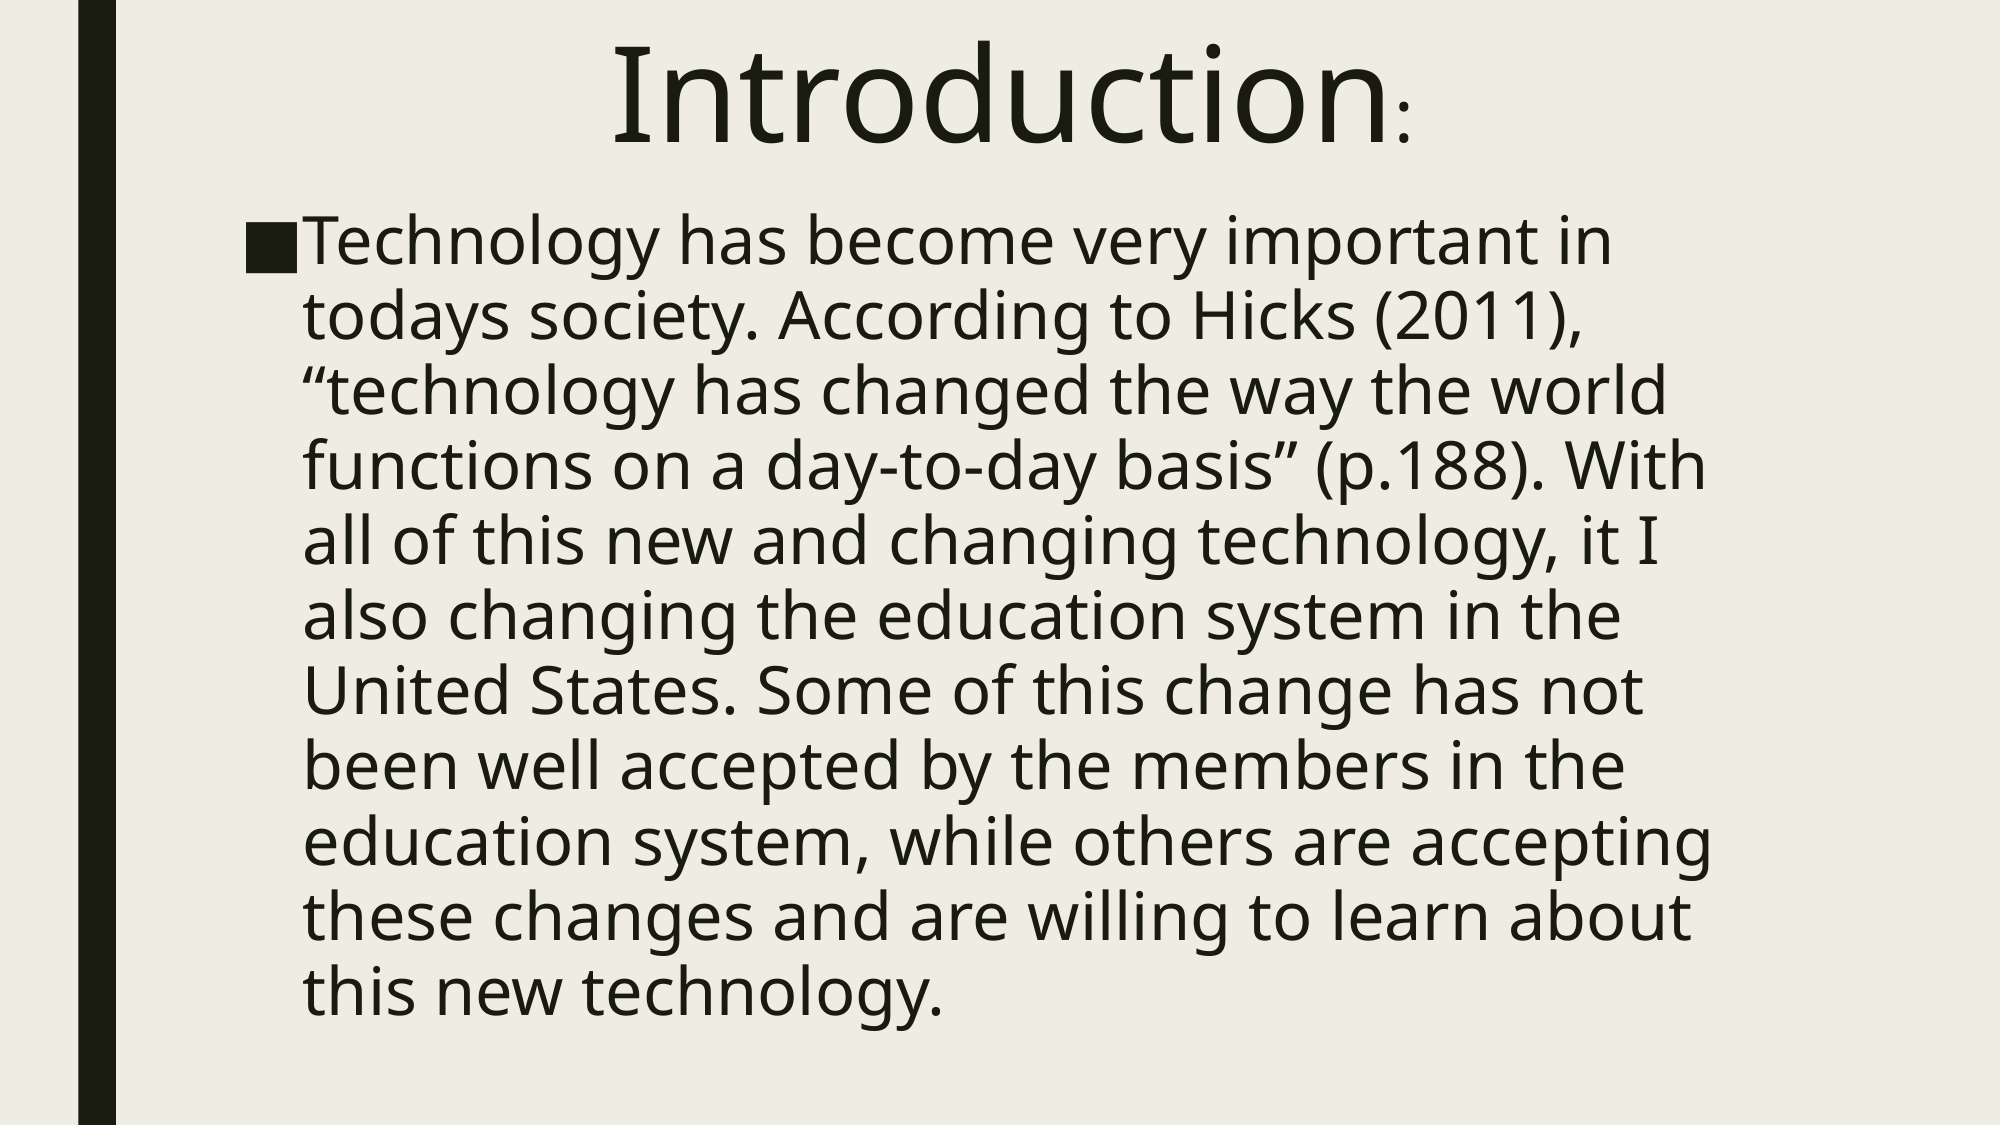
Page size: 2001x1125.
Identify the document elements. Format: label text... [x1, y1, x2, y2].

list Technology has become very important in todays society. According to Hicks (2011), “technology has changed the way the world functions on a day-to-day basis” (p.188). With all of this new and changing technology, it I also changing the education system in the United States. Some of this change has not been well accepted by the members in the education system, while others are accepting these changes and are willing to learn about this new technology. [225, 196, 1800, 1090]
title Introduction: [225, 21, 1800, 180]
